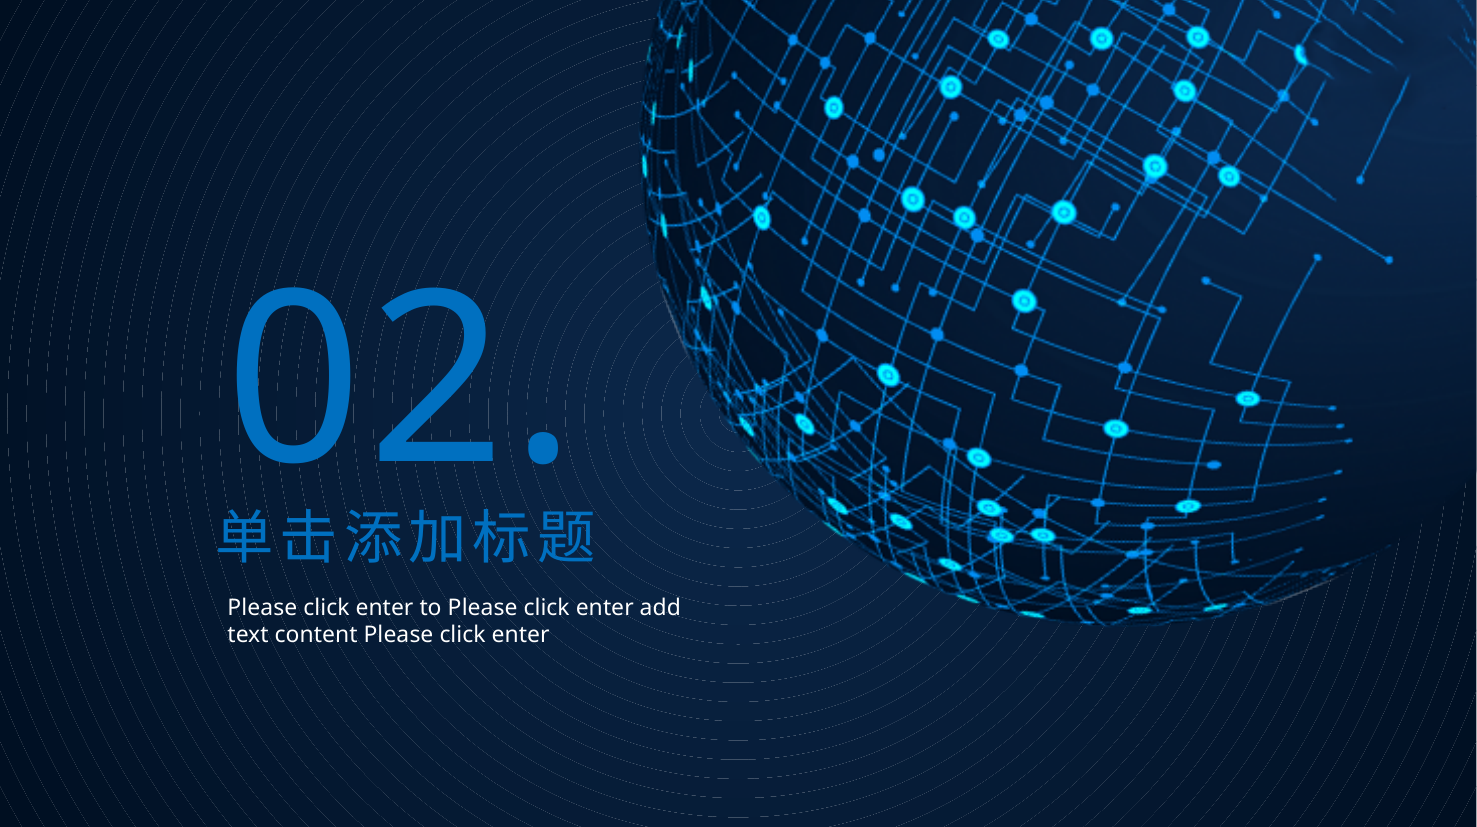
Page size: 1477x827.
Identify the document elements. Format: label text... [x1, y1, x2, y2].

picture [455, 0, 1477, 827]
text_box 单击添加标题 [200, 492, 611, 578]
text_box Please click enter to Please click enter add text content Please click enter [212, 584, 697, 655]
text_box 02. [210, 214, 530, 517]
